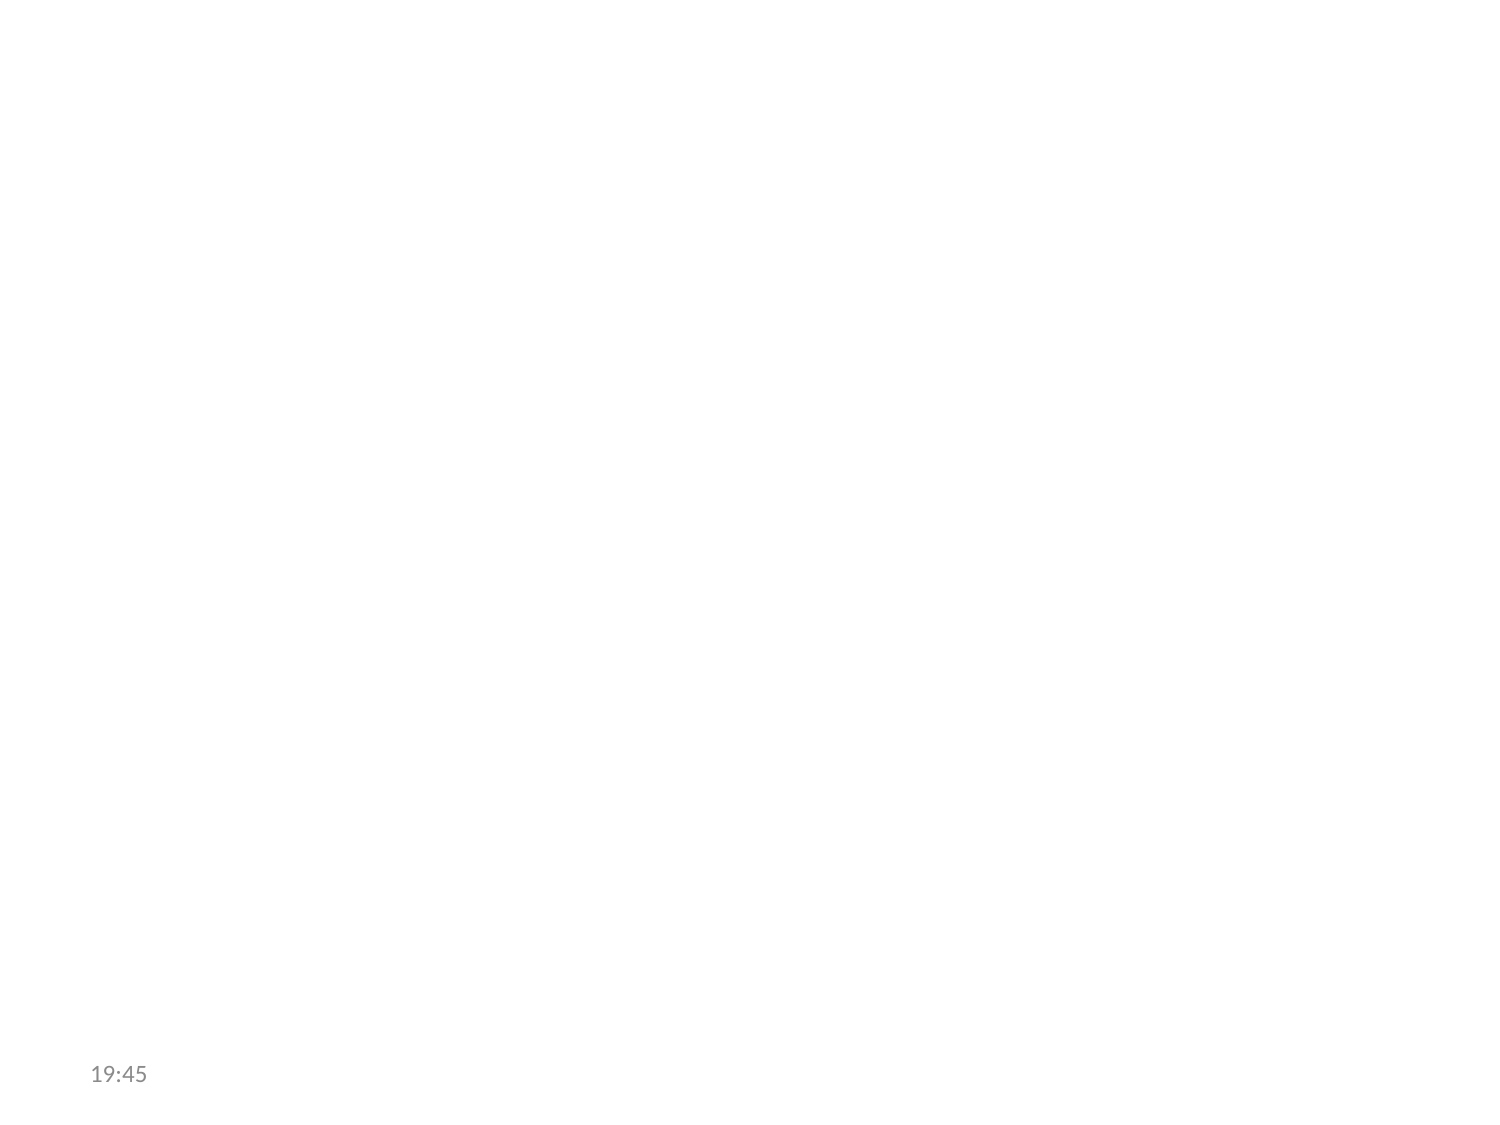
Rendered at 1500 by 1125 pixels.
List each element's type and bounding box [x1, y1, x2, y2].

slide_number [75, 1042, 425, 1103]
